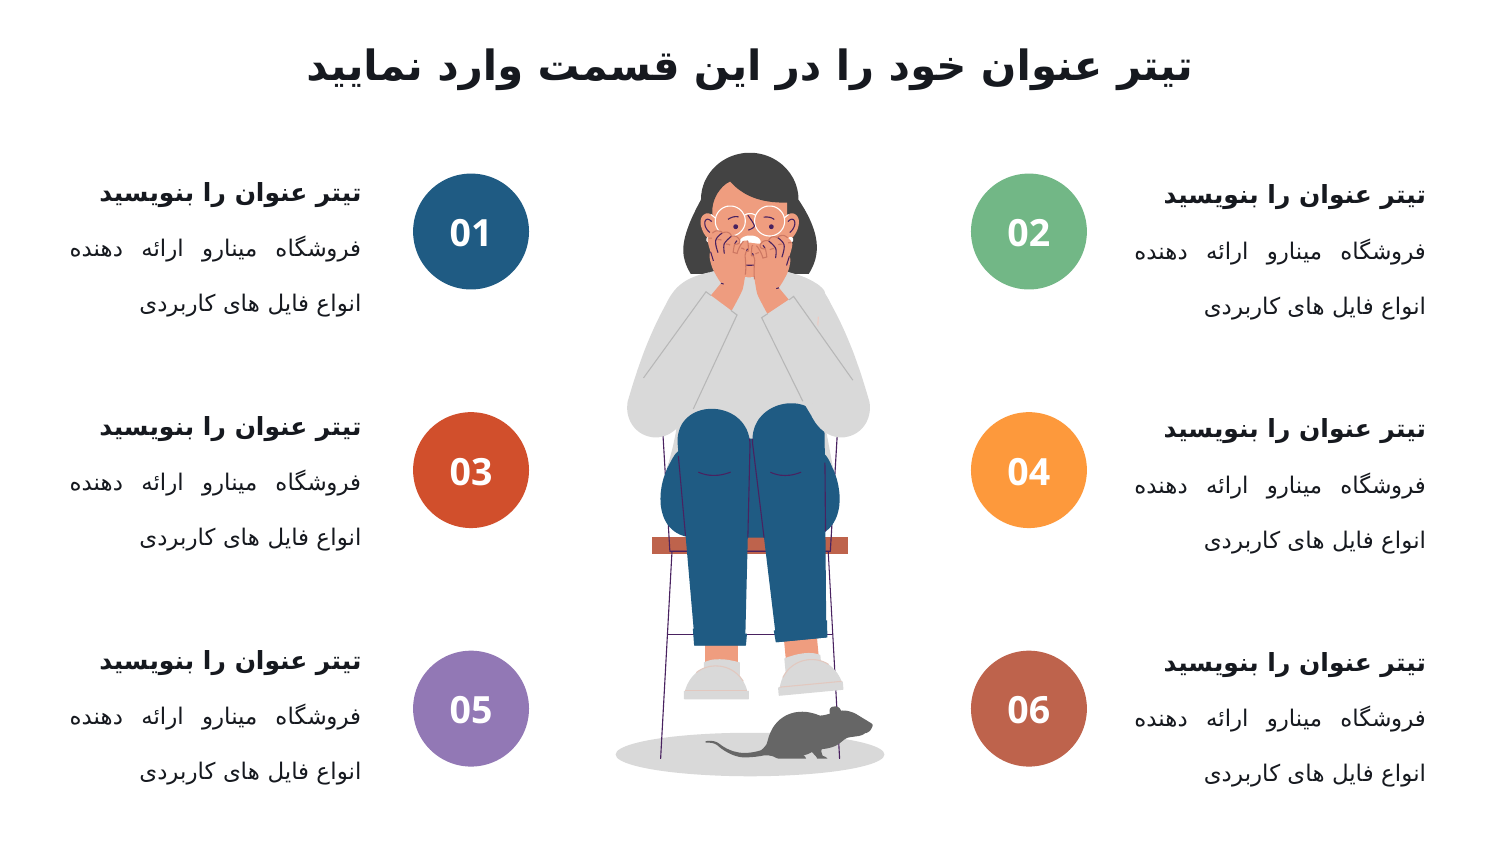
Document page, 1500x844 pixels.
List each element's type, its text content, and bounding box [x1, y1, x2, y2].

text_box تیتر عنوان را بنویسید فروشگاه مینارو ارائه دهنده انواع فایل های کاربردی [1108, 609, 1442, 794]
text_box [615, 152, 885, 777]
text_box 06 [970, 650, 1087, 767]
text_box تیتر عنوان را بنویسید فروشگاه مینارو ارائه دهنده انواع فایل های کاربردی [1108, 141, 1442, 326]
text_box تیتر عنوان را بنویسید فروشگاه مینارو ارائه دهنده انواع فایل های کاربردی [1108, 375, 1442, 560]
text_box تیتر عنوان را بنویسید فروشگاه مینارو ارائه دهنده انواع فایل های کاربردی [44, 606, 377, 792]
text_box 03 [413, 412, 530, 529]
text_box 02 [970, 173, 1087, 290]
text_box تیتر عنوان خود را در این قسمت وارد نمایید [0, 6, 1500, 96]
text_box 05 [413, 650, 530, 767]
text_box 01 [413, 173, 530, 290]
text_box تیتر عنوان را بنویسید فروشگاه مینارو ارائه دهنده انواع فایل های کاربردی [44, 139, 377, 324]
text_box تیتر عنوان را بنویسید فروشگاه مینارو ارائه دهنده انواع فایل های کاربردی [44, 372, 377, 558]
text_box 04 [970, 412, 1087, 529]
